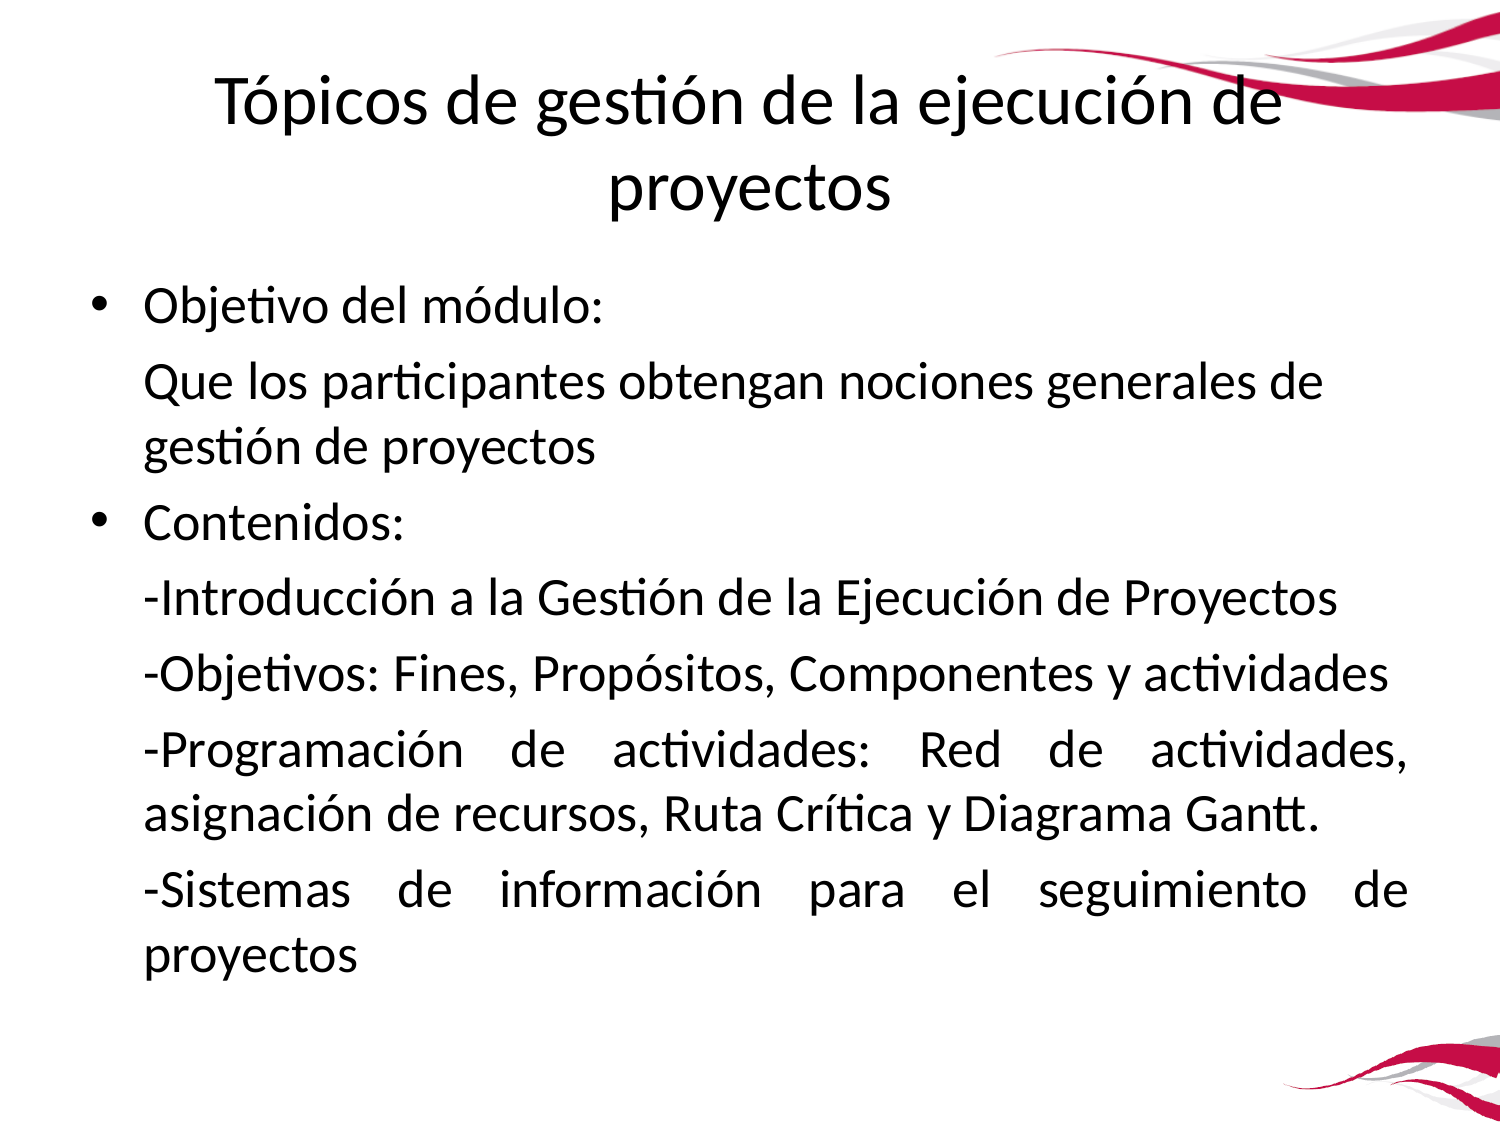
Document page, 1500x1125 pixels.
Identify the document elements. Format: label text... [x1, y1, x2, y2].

title Tópicos de gestión de la ejecución de proyectos [75, 45, 1425, 233]
picture [920, 0, 1500, 140]
picture [1254, 1022, 1500, 1125]
list Objetivo del módulo: Que los participantes obtengan nociones generales de gestión de proyectos Contenidos: -Introducción a la Gestión de la Ejecución de Proyectos -Objetivos: Fines, Propósitos, Componentes y actividades -Programación de actividades: Red de actividades, asignación de recursos, Ruta Crítica y Diagrama Gantt. -Sistemas de información para el seguimiento de proyectos [75, 262, 1425, 1005]
